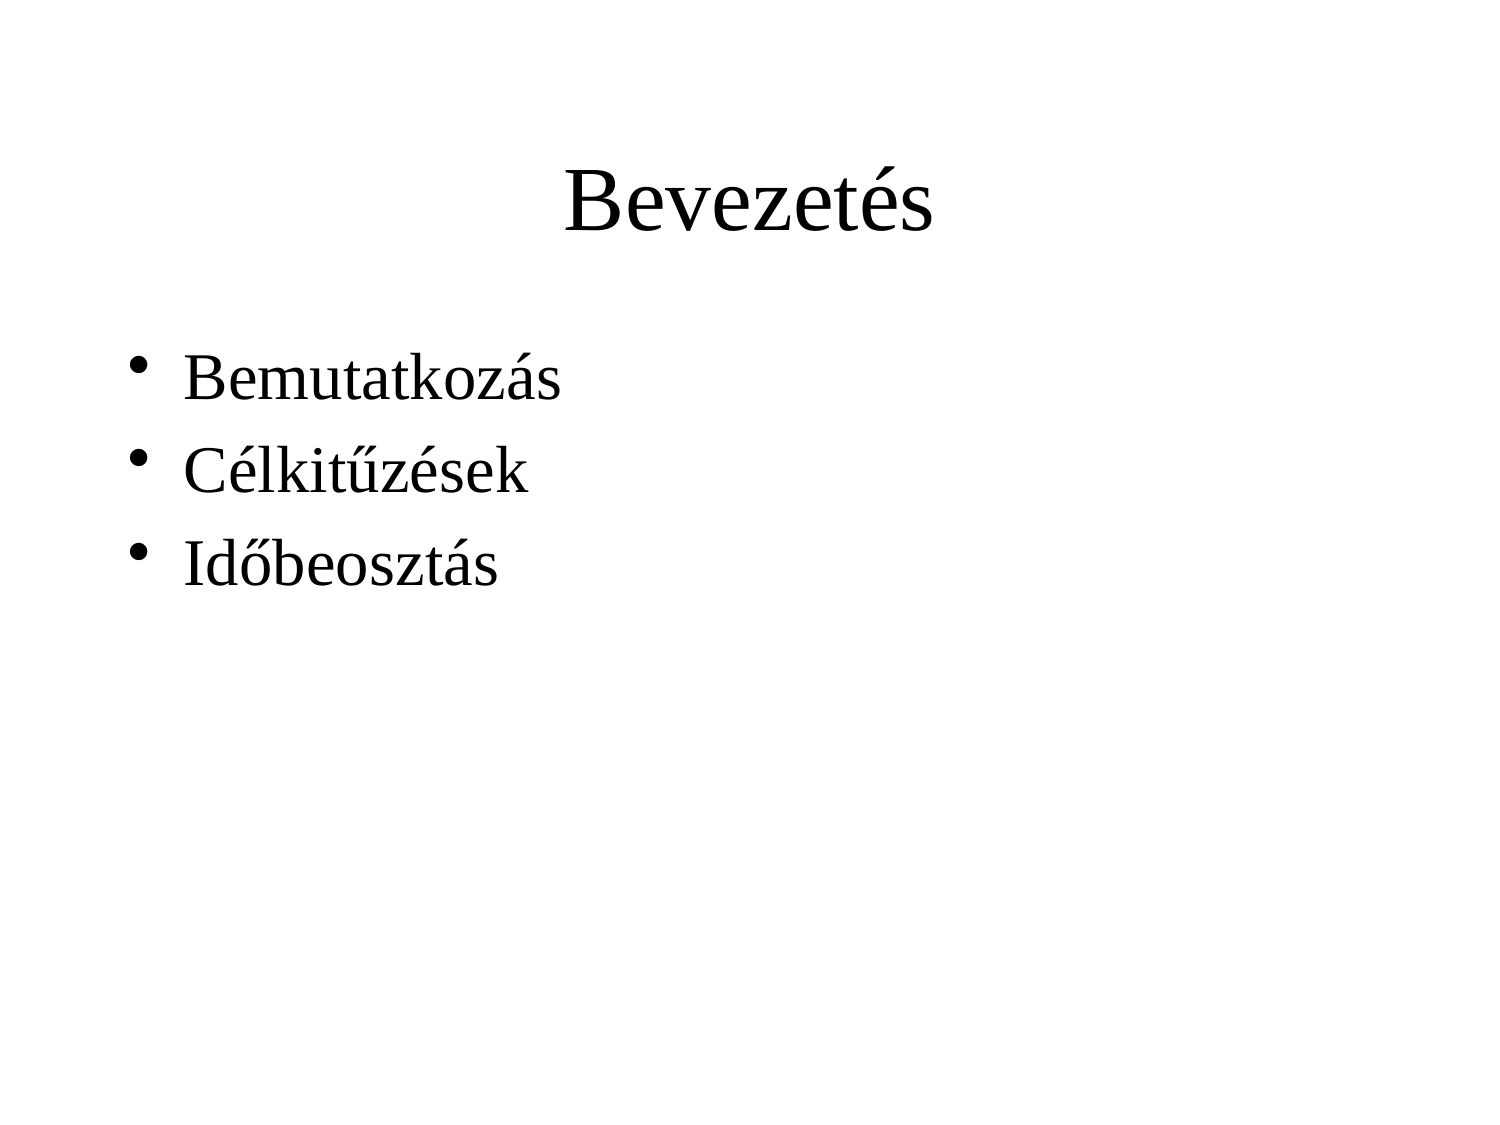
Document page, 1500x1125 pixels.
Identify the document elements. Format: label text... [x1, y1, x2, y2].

list Bemutatkozás Célkitűzések Időbeosztás [112, 324, 1388, 1001]
title Bevezetés [112, 99, 1388, 288]
